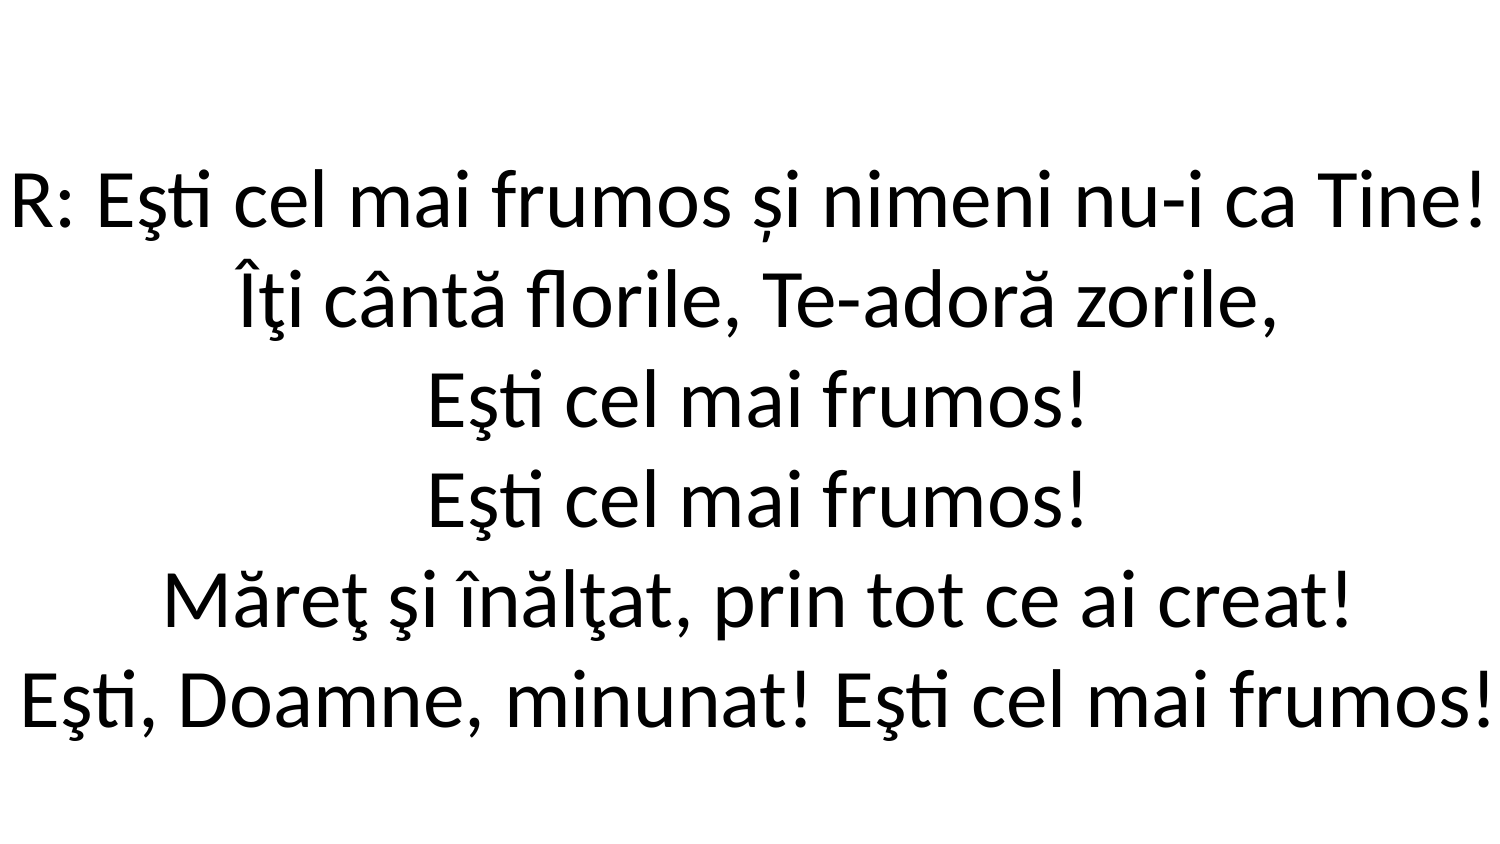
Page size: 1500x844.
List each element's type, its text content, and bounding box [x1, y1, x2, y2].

text_box R: Eşti cel mai frumos și nimeni nu-i ca Tine! Îţi cântă florile, Te-adoră zorile, Eşti cel mai frumos! Eşti cel mai frumos! Măreţ şi înălţat, prin tot ce ai creat! Eşti, Doamne, minunat! Eşti cel mai frumos! [0, 92, 1500, 752]
